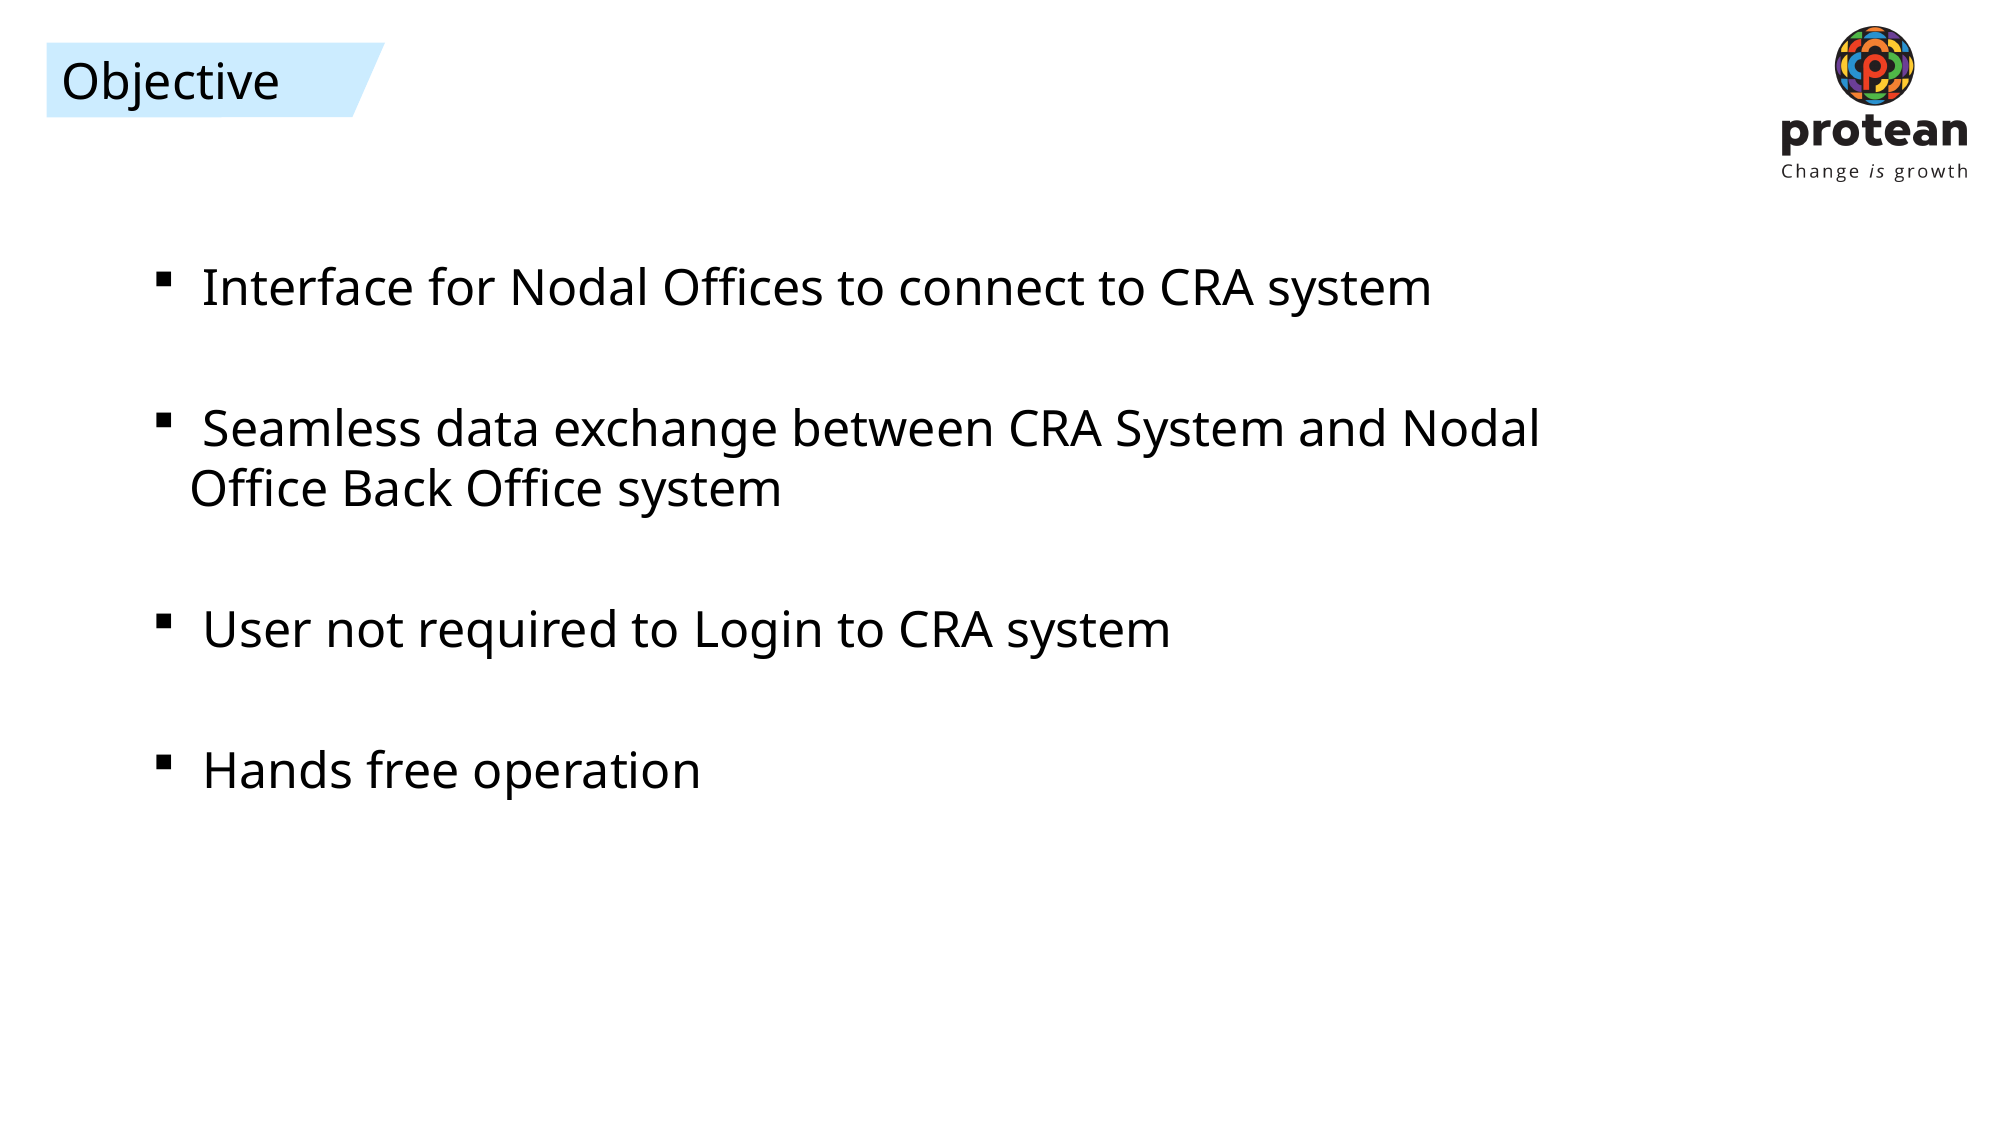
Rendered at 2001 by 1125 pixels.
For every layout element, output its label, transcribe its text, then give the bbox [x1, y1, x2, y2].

text_box Interface for Nodal Offices to connect to CRA system Seamless data exchange between CRA System and Nodal Office Back Office system User not required to Login to CRA system Hands free operation [62, 187, 1663, 1026]
text_box Objective [46, 42, 386, 118]
picture [1782, 26, 1967, 182]
